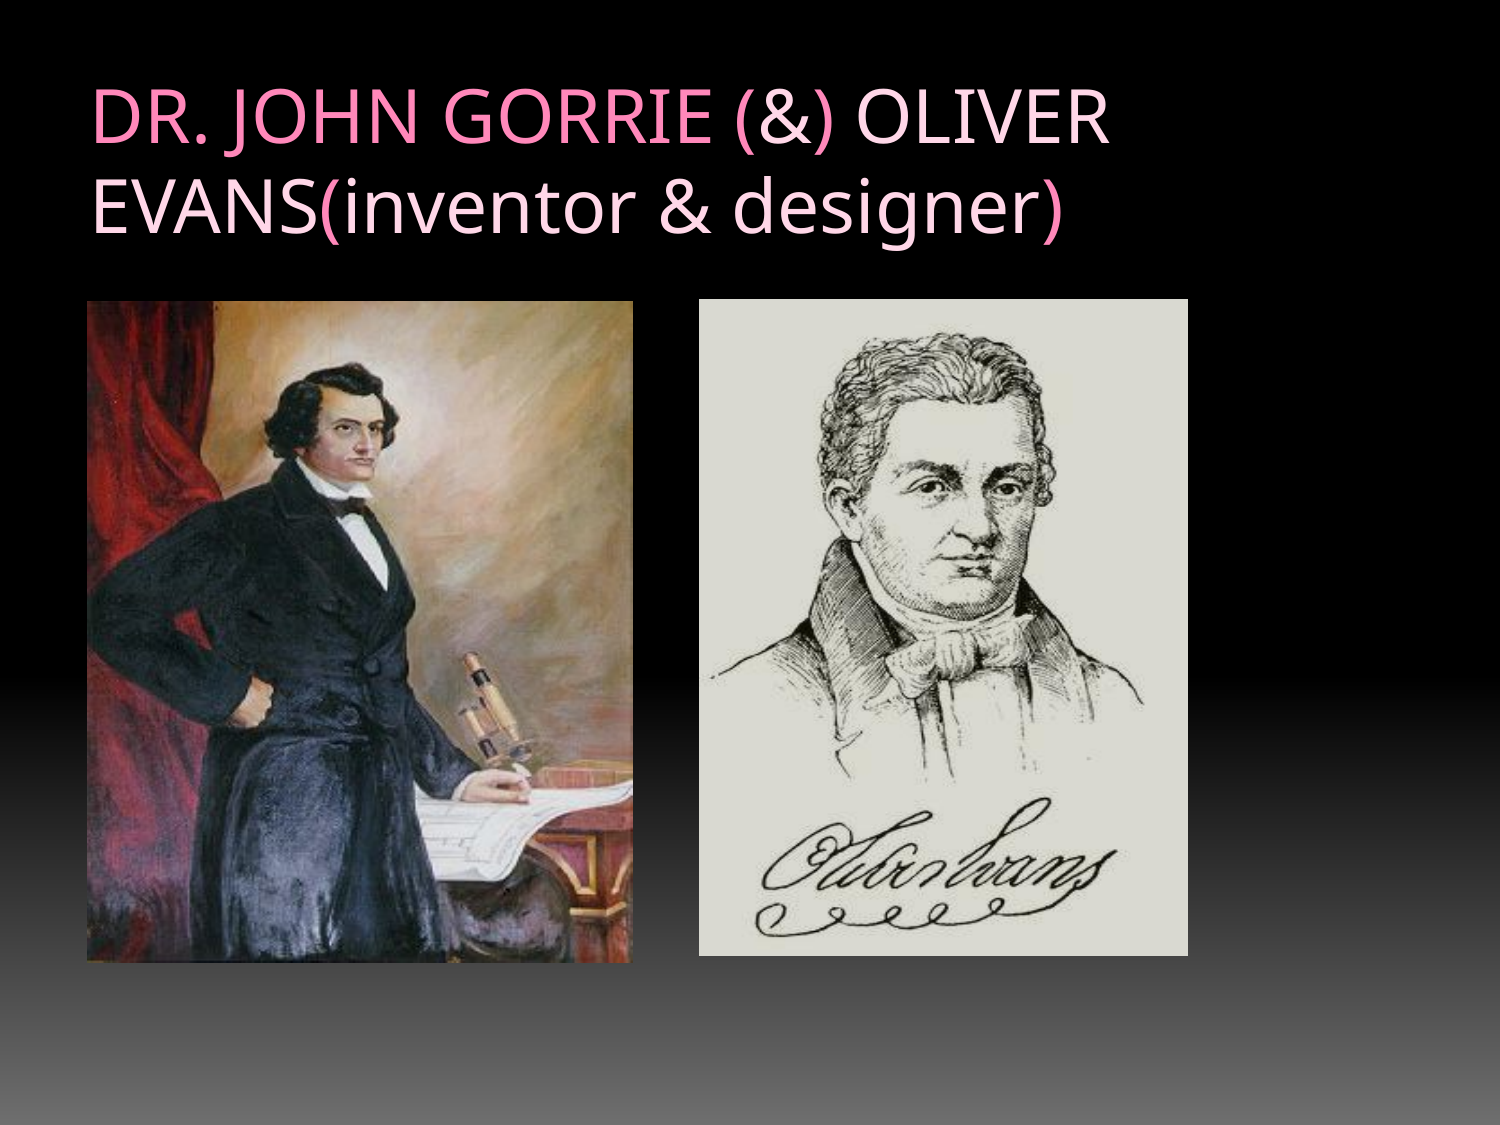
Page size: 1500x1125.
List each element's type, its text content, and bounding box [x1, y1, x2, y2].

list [87, 301, 633, 963]
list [699, 299, 1188, 957]
title DR. JOHN GORRIE (&) OLIVER EVANS(inventor & designer) [75, 43, 1425, 274]
